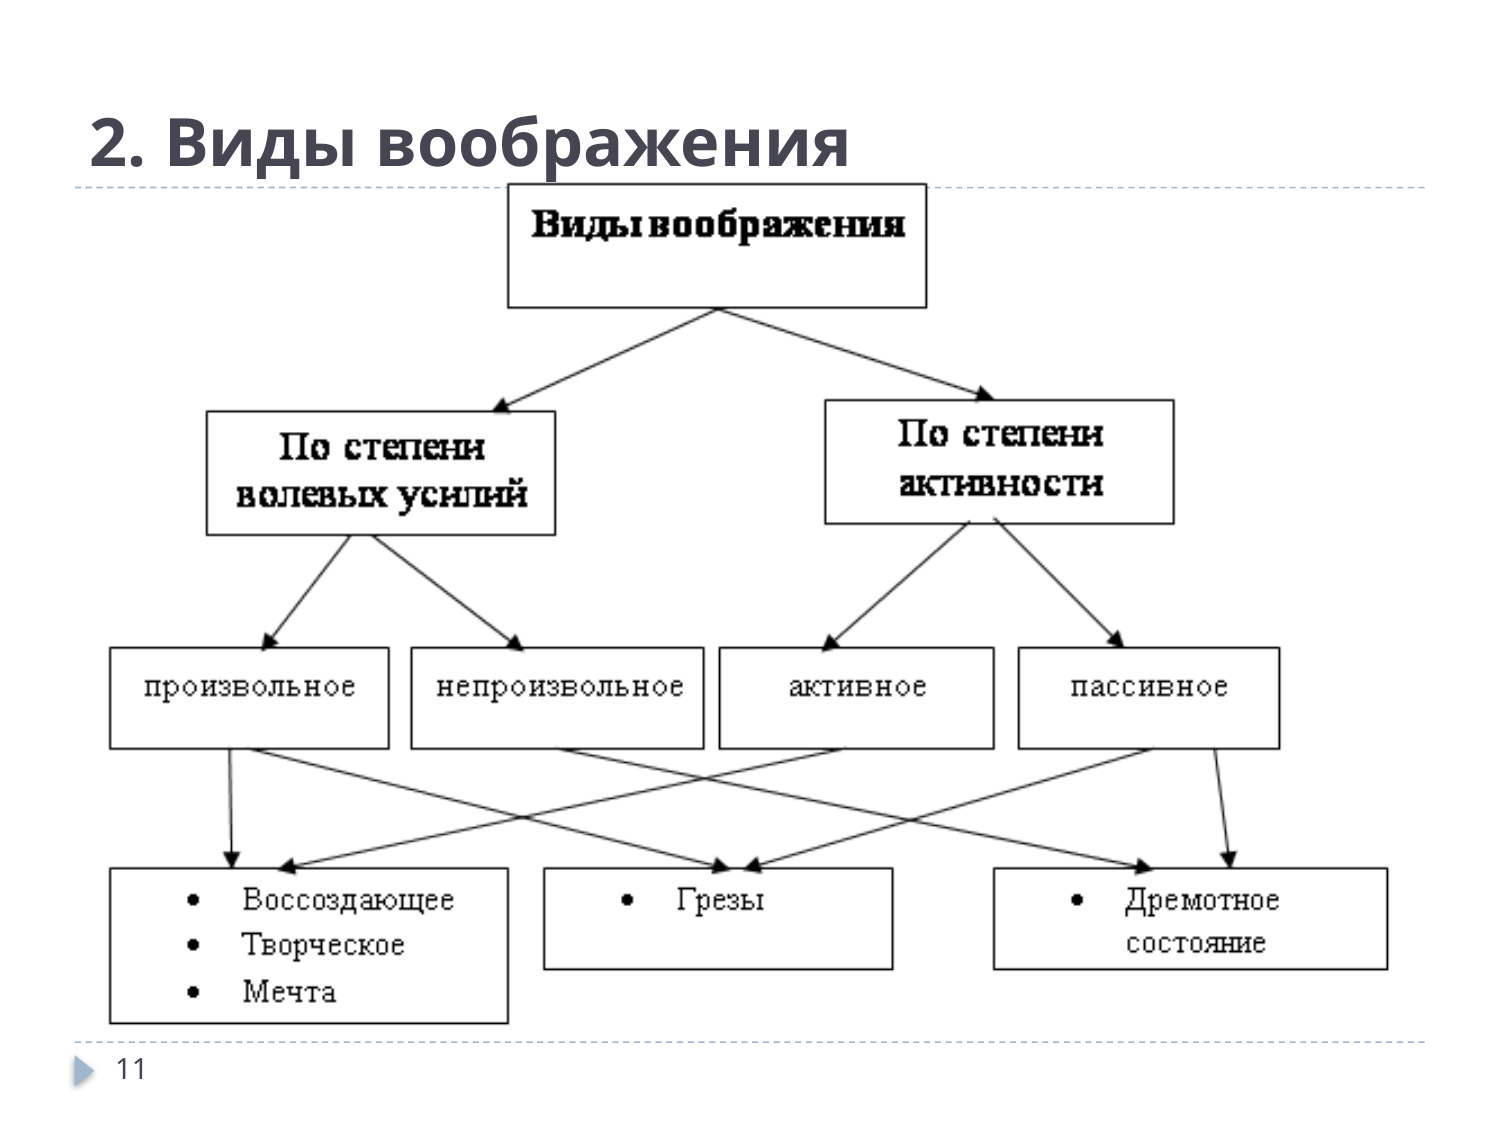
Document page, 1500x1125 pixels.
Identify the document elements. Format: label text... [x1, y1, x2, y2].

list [105, 179, 1396, 1032]
slide_number 11 [100, 1042, 426, 1103]
title 2. Виды воображения [75, 24, 1425, 188]
